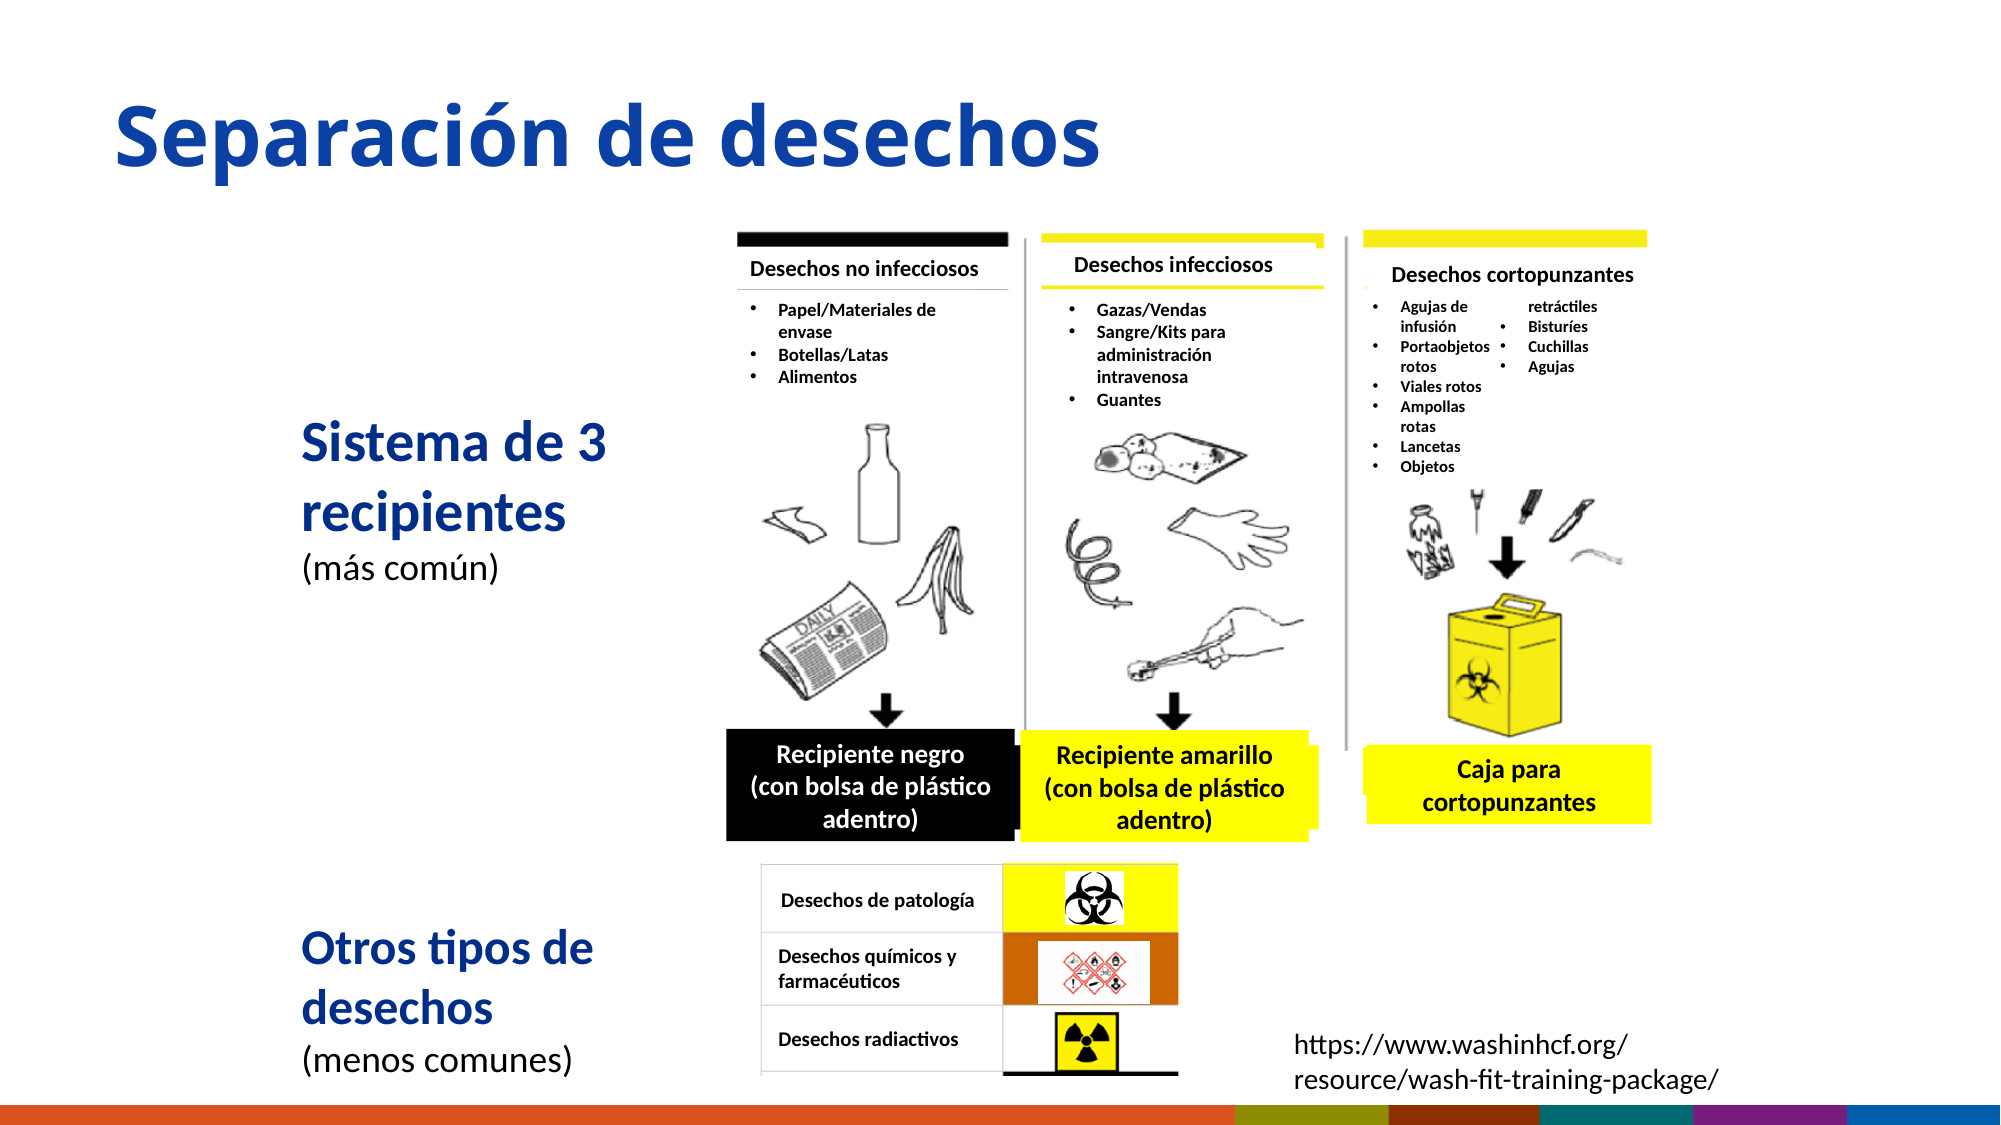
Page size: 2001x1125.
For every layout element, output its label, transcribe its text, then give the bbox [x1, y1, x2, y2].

text_box Otros tipos de desechos (menos comunes) [284, 905, 762, 1089]
picture [0, 1105, 2000, 1125]
text_box Sistema de 3 recipientes (más común) [284, 393, 642, 597]
title Separación de desechos [99, 45, 1900, 191]
text_box https://www.washinhcf.org/resource/wash-fit-training-package/ [1279, 1017, 1750, 1103]
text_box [726, 214, 1660, 1076]
